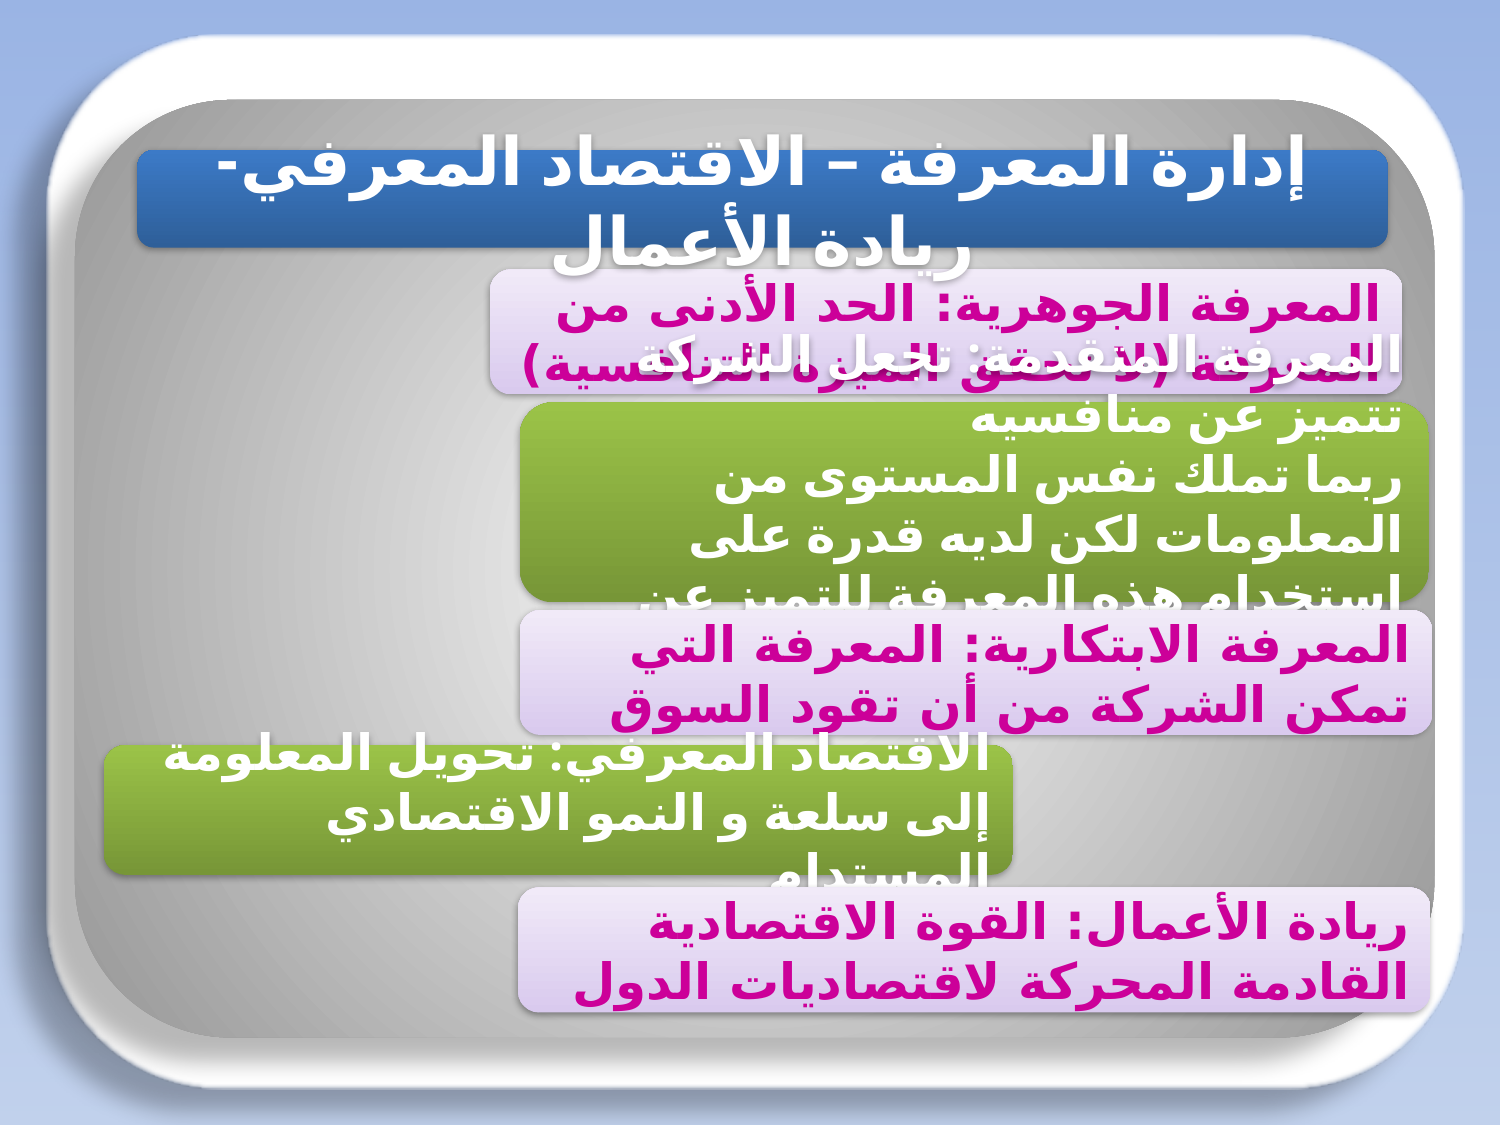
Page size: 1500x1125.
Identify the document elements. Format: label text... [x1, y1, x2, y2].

text_box [0, 0, 1500, 1125]
text_box المعرفة الابتكارية: المعرفة التي تمكن الشركة من أن تقود السوق [518, 609, 1434, 736]
text_box المعرفة المتقدمة: تجعل الشركة تتميز عن منافسيه ربما تملك نفس المستوى من المعلومات لكن لديه قدرة على استخدام هذه المعرفة للتميز عن الآخرين [519, 402, 1429, 603]
text_box ريادة الأعمال: القوة الاقتصادية القادمة المحركة لاقتصاديات الدول [517, 886, 1432, 1014]
text_box إدارة المعرفة – الاقتصاد المعرفي- ريادة الأعمال [137, 149, 1388, 248]
text_box [51, 34, 1468, 1089]
text_box [72, 97, 1437, 1040]
text_box الاقتصاد المعرفي: تحويل المعلومة إلى سلعة و النمو الاقتصادي المستدام [103, 745, 1013, 875]
text_box المعرفة الجوهرية: الحد الأدنى من المعرفة (لا تحقق الميزة التنافسية) [489, 268, 1404, 396]
